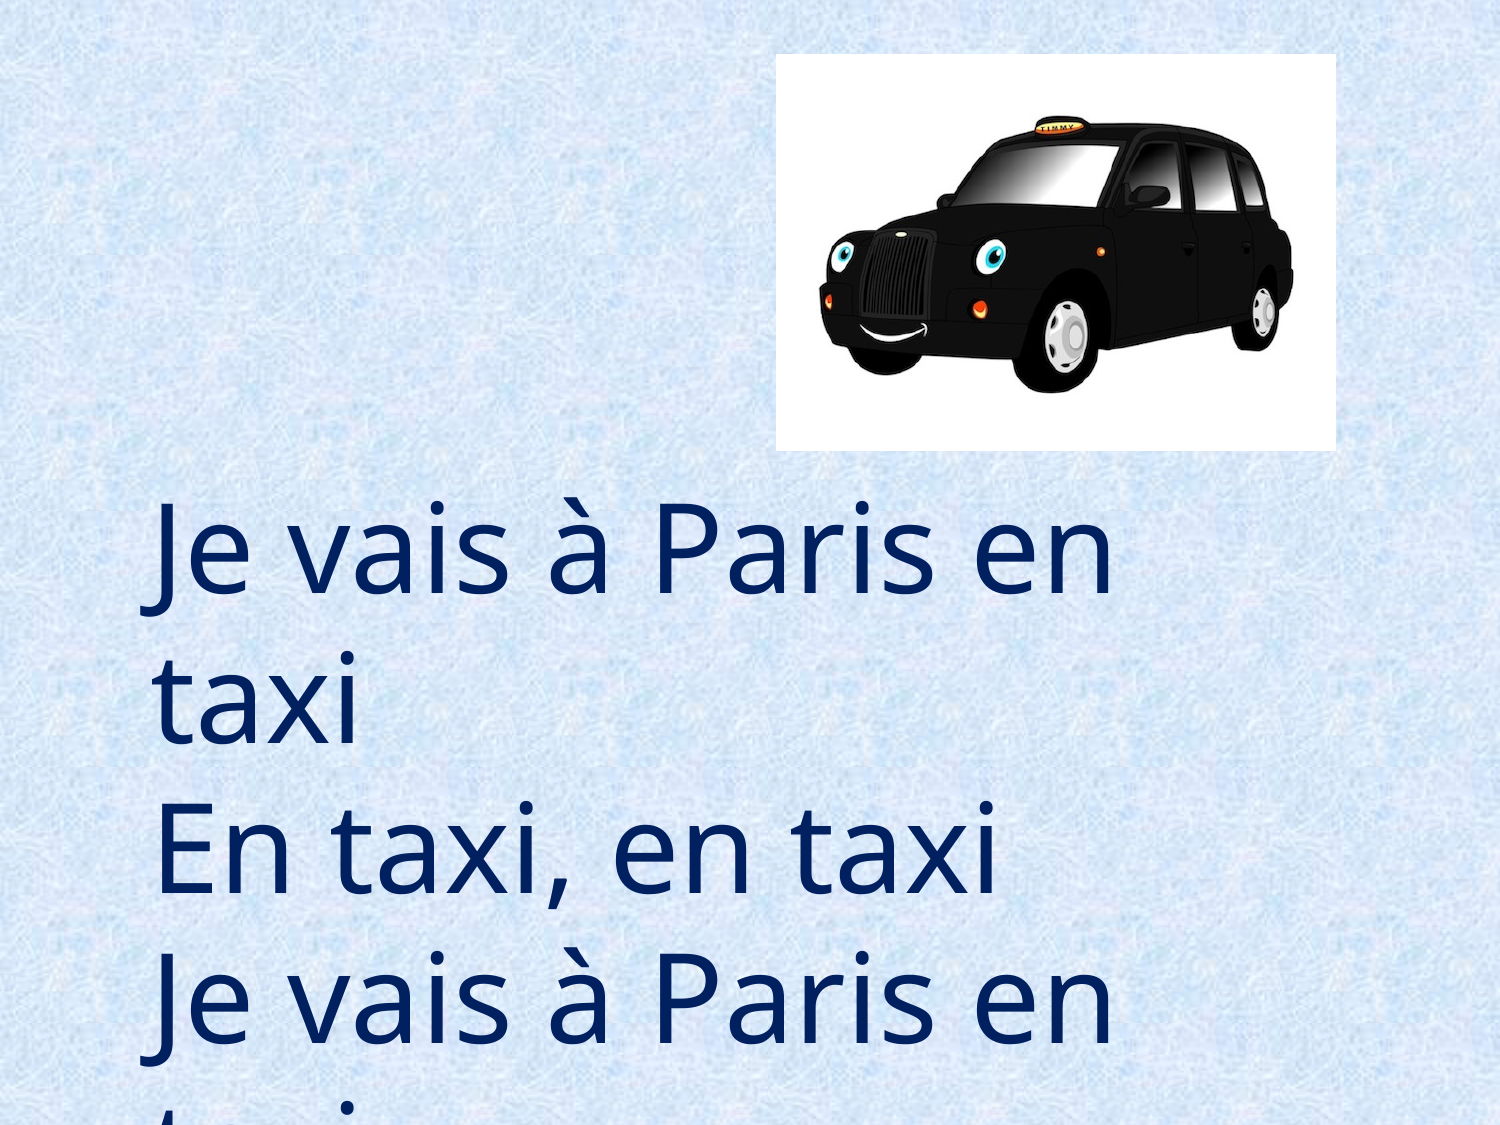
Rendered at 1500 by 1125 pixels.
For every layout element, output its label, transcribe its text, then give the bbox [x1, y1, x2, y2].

picture [0, 0, 1500, 1125]
text_box Je vais à Paris en taxi En taxi, en taxi Je vais à Paris en taxi Toute la journée [135, 160, 1341, 1125]
